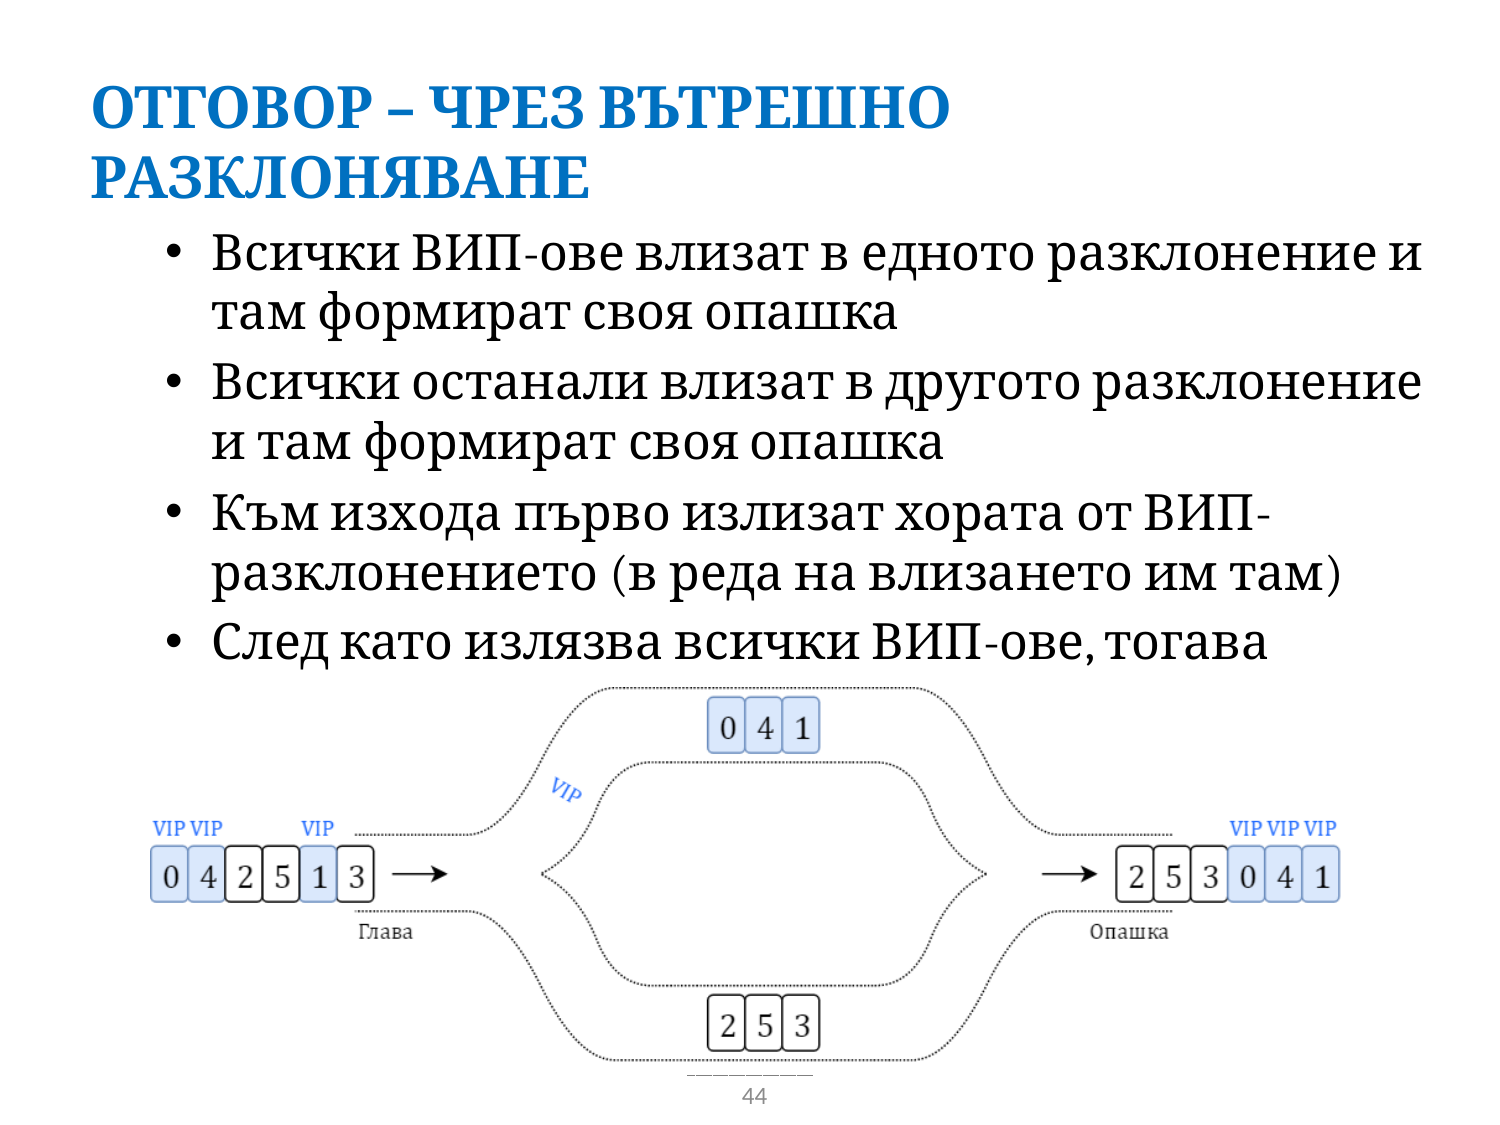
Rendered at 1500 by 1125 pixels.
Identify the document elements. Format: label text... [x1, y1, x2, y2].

slide_number 44 [579, 1072, 930, 1125]
picture [149, 687, 1342, 1063]
list Отговор – чрез вътрешно разклоняване Всички ВИП-ове влизат в едното разклонение и там формират своя опашка Всички останали влизат в другото разклонение и там формират своя опашка Към изхода първо излизат хората от ВИП-разклонението (в реда на влизането им там) След като излязва всички ВИП-ове, тогава излизат хората от другата опашка [75, 62, 1450, 1063]
